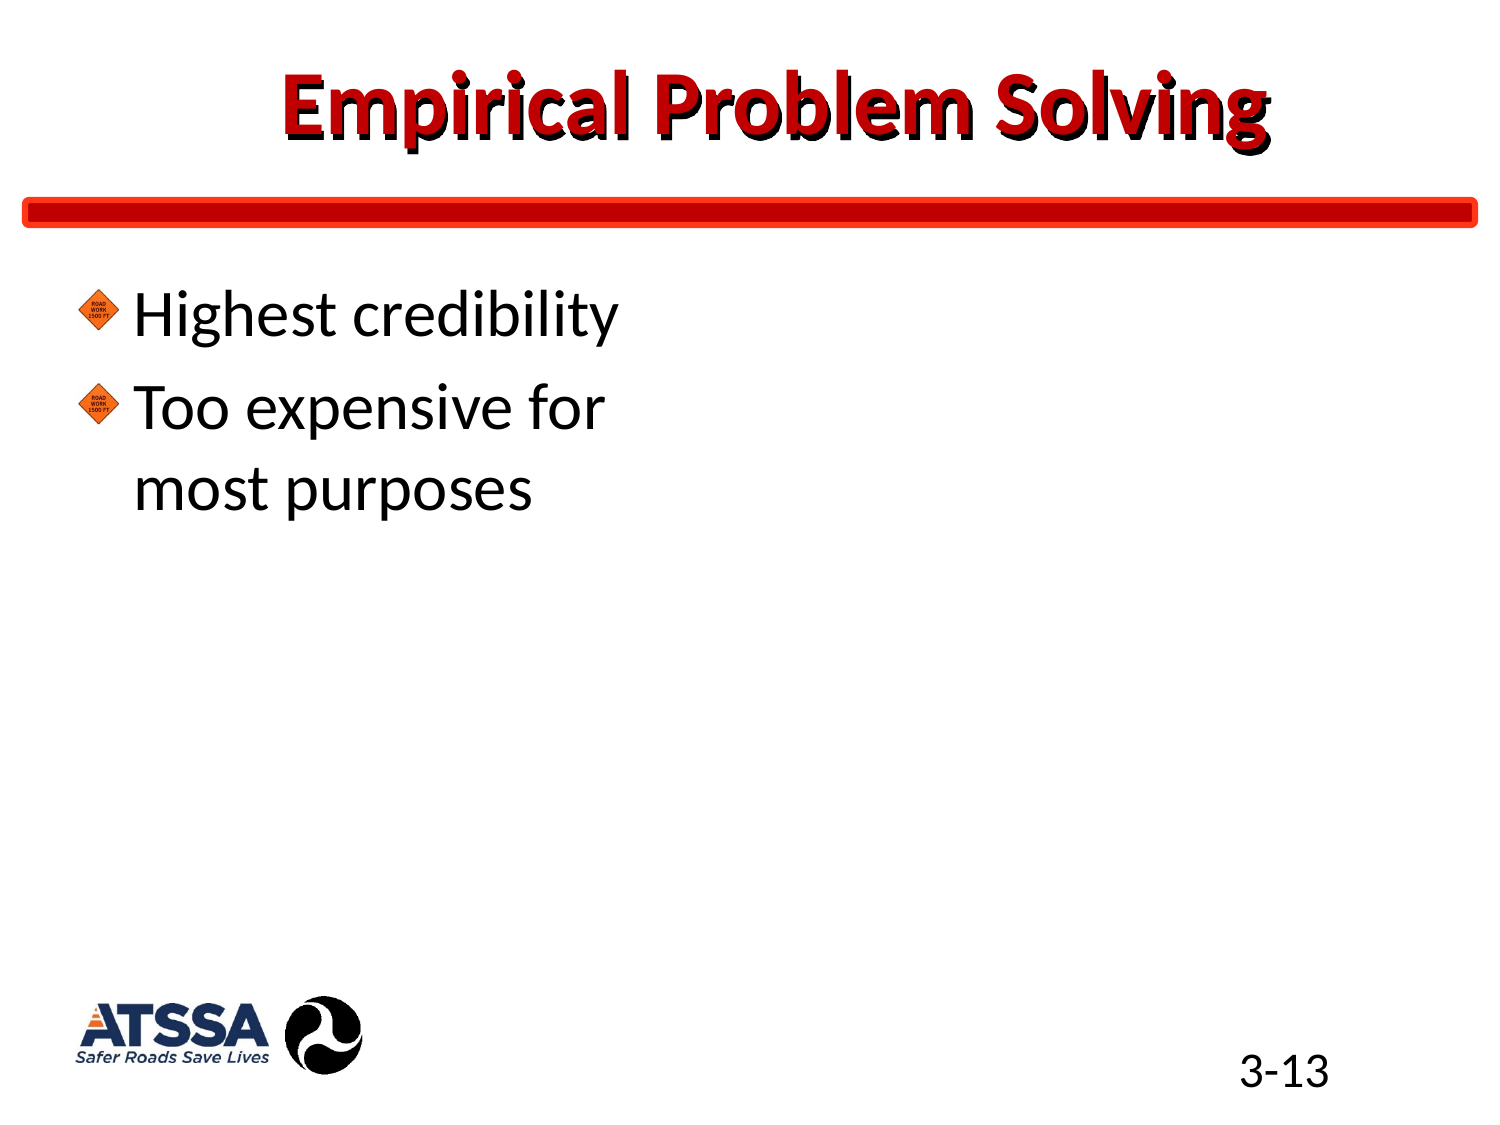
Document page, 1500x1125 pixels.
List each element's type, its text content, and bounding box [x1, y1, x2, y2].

picture [77, 288, 120, 331]
title Empirical Problem Solving [49, 0, 1500, 197]
list Highest credibility Too expensive for most purposes [62, 262, 738, 673]
picture [276, 989, 370, 1077]
picture [75, 1003, 269, 1063]
picture [77, 382, 120, 425]
